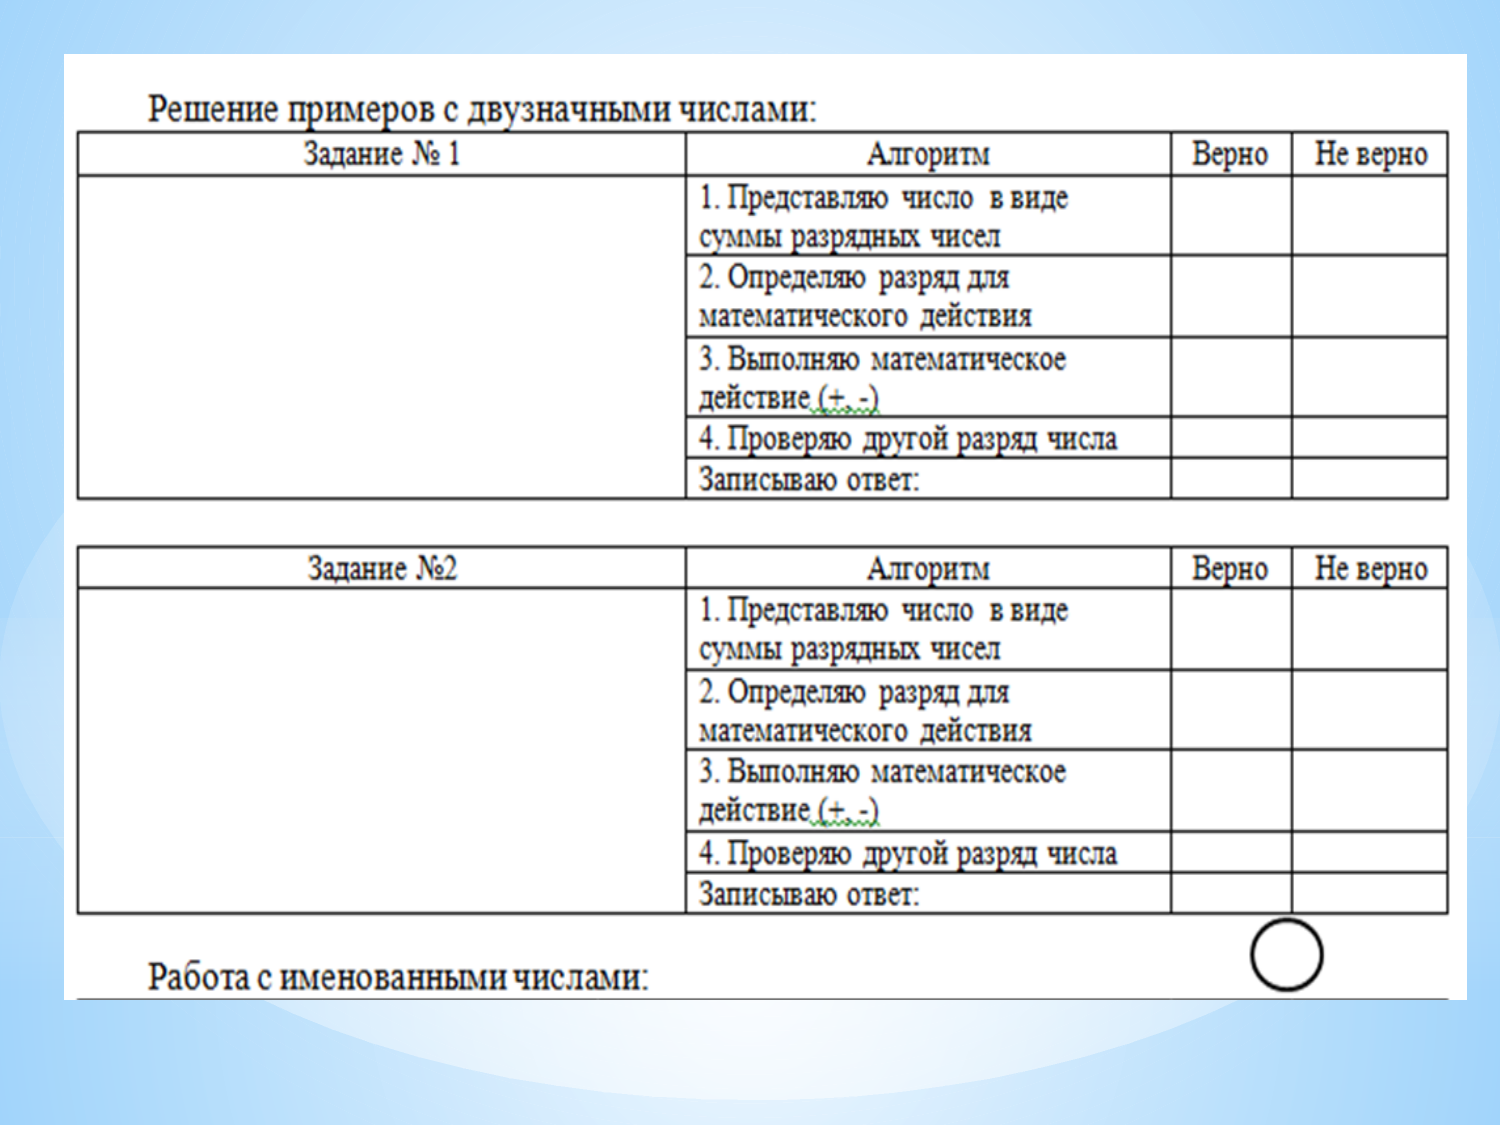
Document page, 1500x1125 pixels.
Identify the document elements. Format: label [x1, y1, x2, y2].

picture [64, 54, 1468, 1000]
